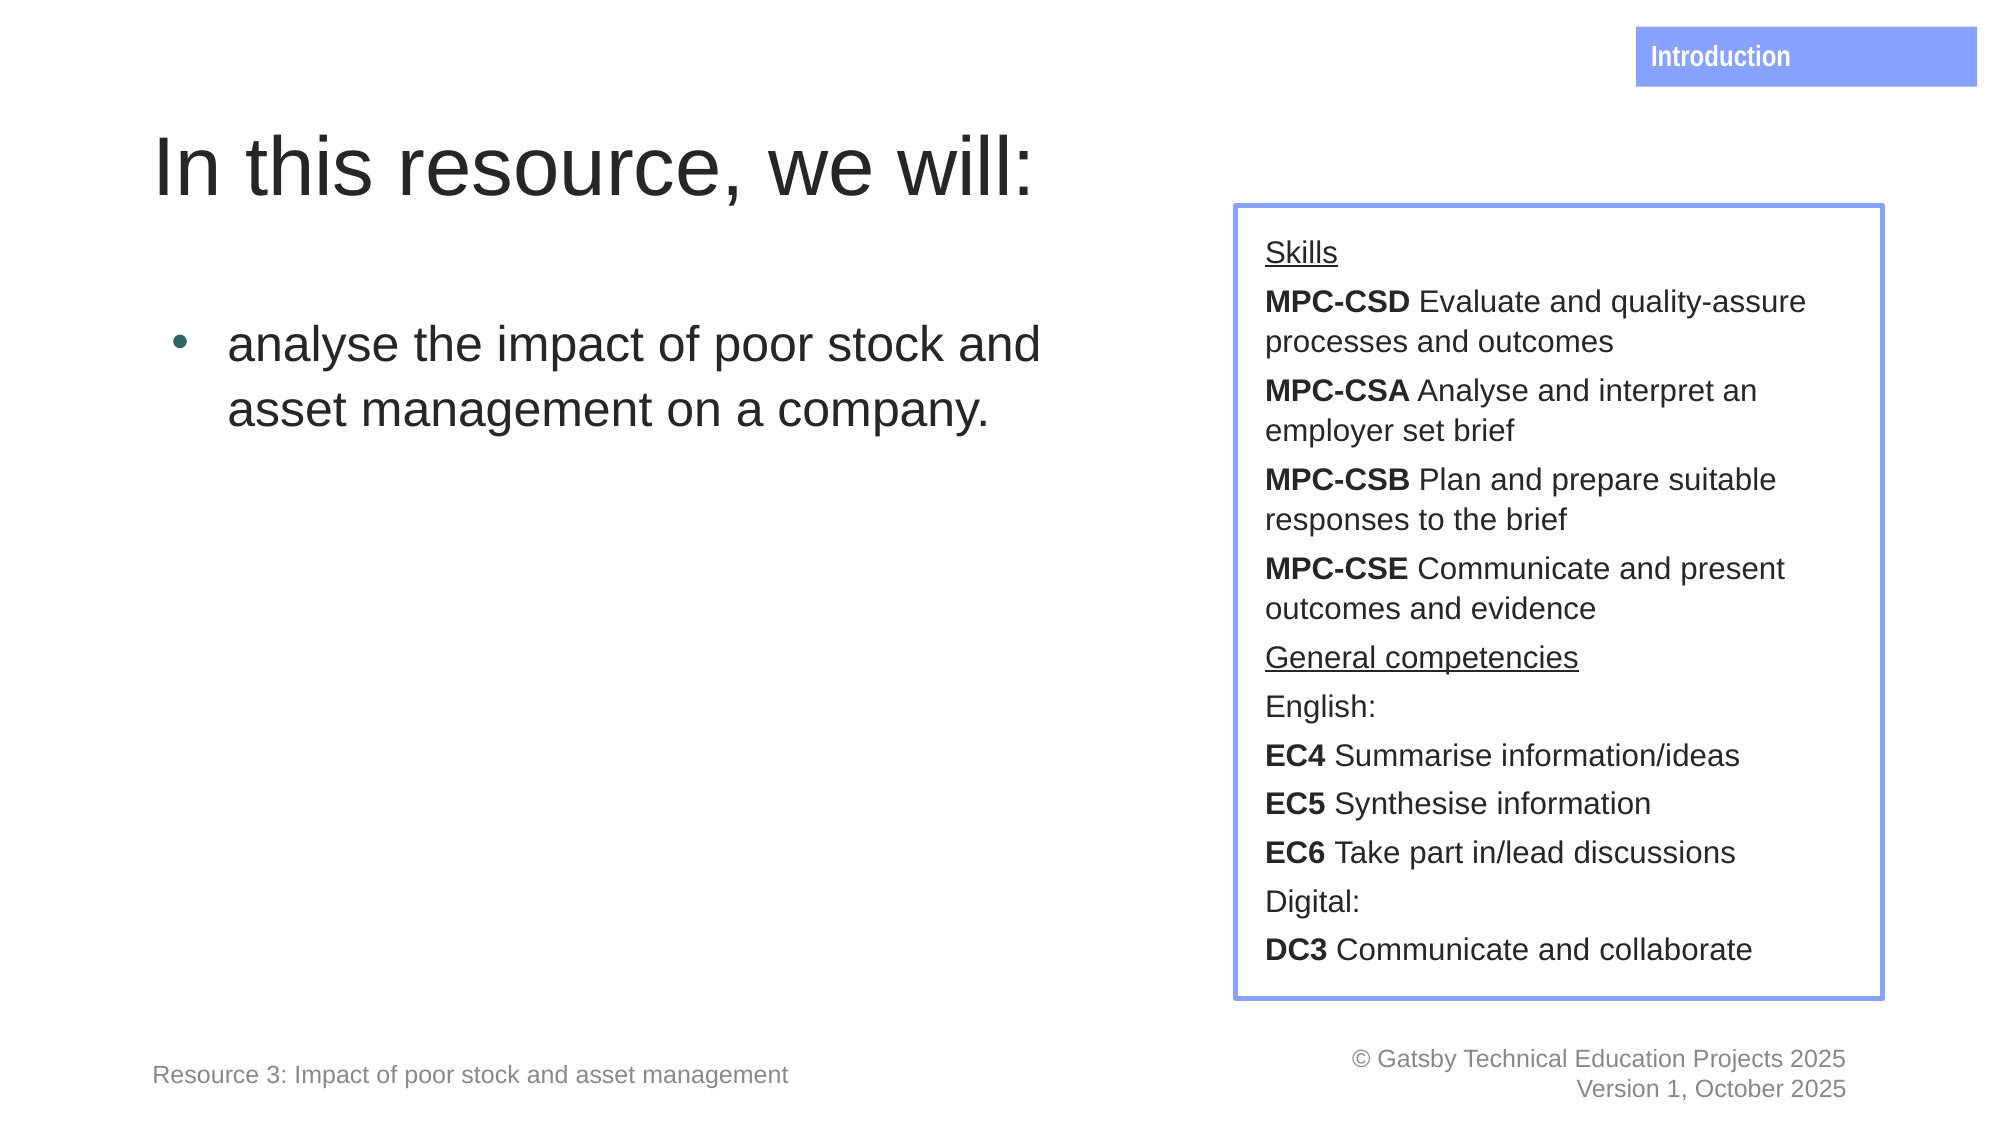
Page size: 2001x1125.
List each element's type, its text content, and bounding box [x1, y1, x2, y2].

title In this resource, we will: [137, 59, 1863, 278]
list Introduction [1636, 26, 1978, 87]
list Skills MPC-CSD Evaluate and quality-assure processes and outcomes MPC-CSA Analyse and interpret an employer set brief MPC-CSB Plan and prepare suitable responses to the brief MPC-CSE Communicate and present outcomes and evidence General competencies English: EC4 Summarise information/ideas EC5 Synthesise information EC6 Take part in/lead discussions Digital: DC3 Communicate and collaborate [1233, 203, 1885, 1001]
list Resource 3: Impact of poor stock and asset management [137, 1042, 829, 1103]
list analyse the impact of poor stock and asset management on a company. [137, 299, 1188, 1014]
